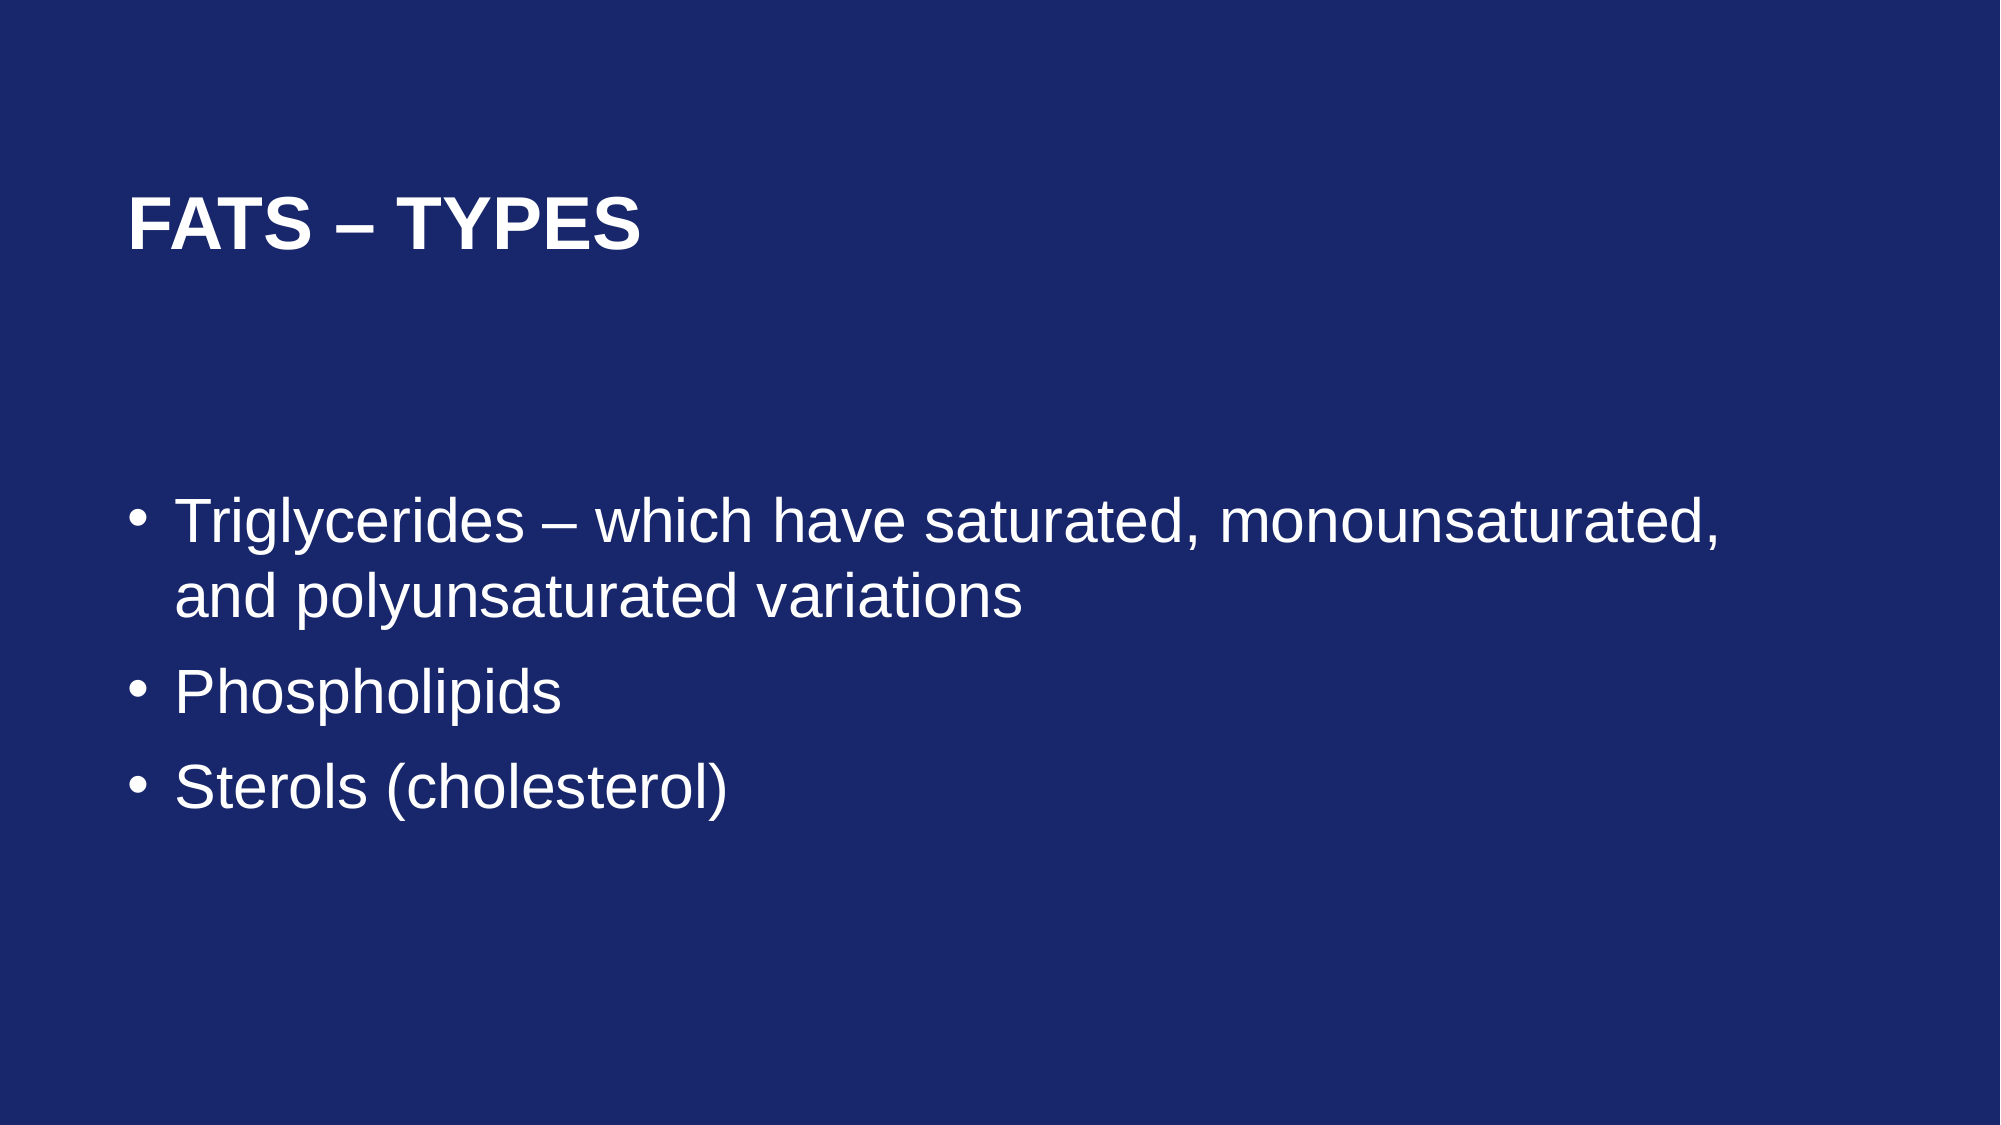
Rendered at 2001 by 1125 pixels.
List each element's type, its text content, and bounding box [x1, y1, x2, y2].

title Fats – Types [112, 99, 1775, 339]
list Triglycerides – which have saturated, monounsaturated, and polyunsaturated variations Phospholipids Sterols (cholesterol) [112, 351, 1775, 950]
